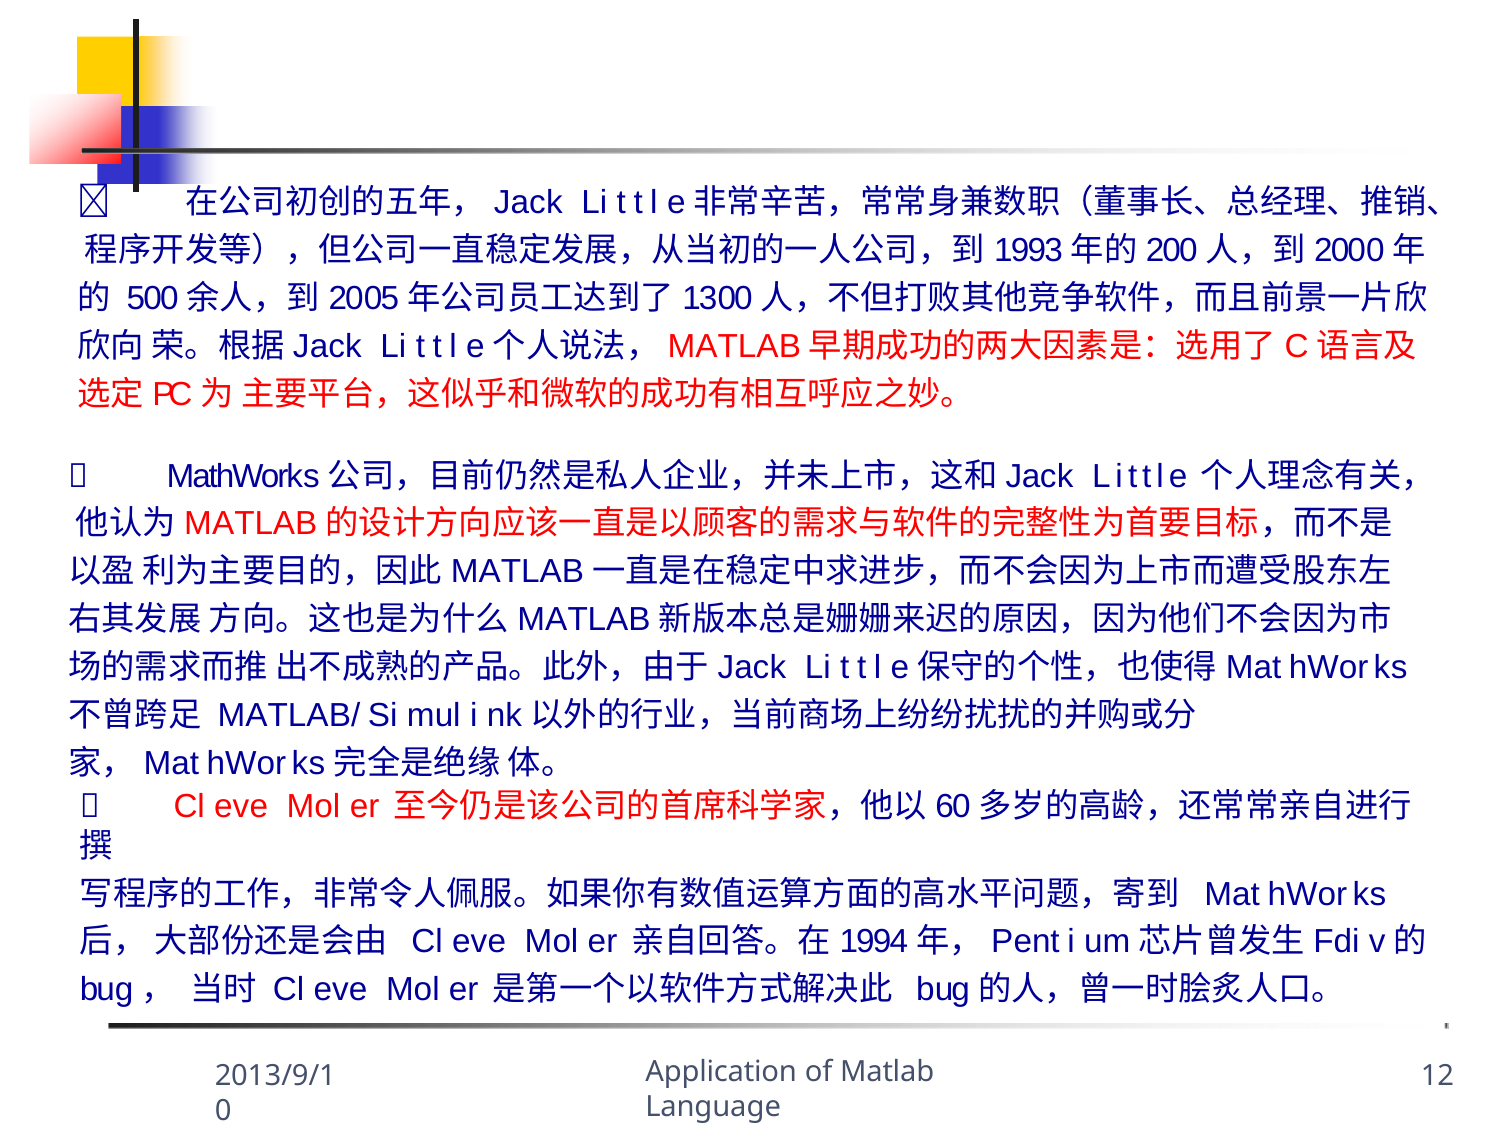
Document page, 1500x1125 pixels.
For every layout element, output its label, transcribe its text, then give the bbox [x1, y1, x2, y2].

footer 2013/9/10 [212, 1056, 351, 1125]
picture [108, 1023, 1458, 1029]
picture [29, 36, 1431, 172]
slide_number Application of Matlab Language [643, 1051, 987, 1125]
text_box  在公司初创的五年，Jack Little非常辛苦，常常身兼数职（董事长、总经理、推销、 程序开发等），但公司一直稳定发展，从当初的一人公司，到1993年的200人，到2000年的 500余人，到2005年公司员工达到了1300人，不但打败其他竞争软件，而且前景一片欣欣向 荣。根据Jack Little个人说法，MATLAB早期成功的两大因素是：选用了C语言及选定PC为 主要平台，这似乎和微软的成功有相互呼应之妙。  MathWorks公司，目前仍然是私人企业，并未上市，这和Jack Little个人理念有关， 他认为MATLAB的设计方向应该一直是以顾客的需求与软件的完整性为首要目标，而不是以盈 利为主要目的，因此MATLAB一直是在稳定中求进步，而不会因为上市而遭受股东左右其发展 方向。这也是为什么MATLAB新版本总是姗姗来迟的原因，因为他们不会因为市场的需求而推 出不成熟的产品。此外，由于Jack Little保守的个性，也使得MathWorks不曾跨足 MATLAB/Simulink以外的行业，当前商场上纷纷扰扰的并购或分家，MathWorks完全是绝缘 体。  Cleve Moler至今仍是该公司的首席科学家，他以60多岁的高龄，还常常亲自进行撰 写程序的工作，非常令人佩服。如果你有数值运算方面的高水平问题，寄到 MathWorks 后， 大部份还是会由 Cleve Moler亲自回答。在1994年，Pentium芯片曾发生Fdiv的bug， 当时 Cleve Moler是第一个以软件方式解决此 bug的人，曾一时脍炙人口。 [66, 172, 1444, 1008]
slide_number 12 [1400, 1056, 1457, 1125]
